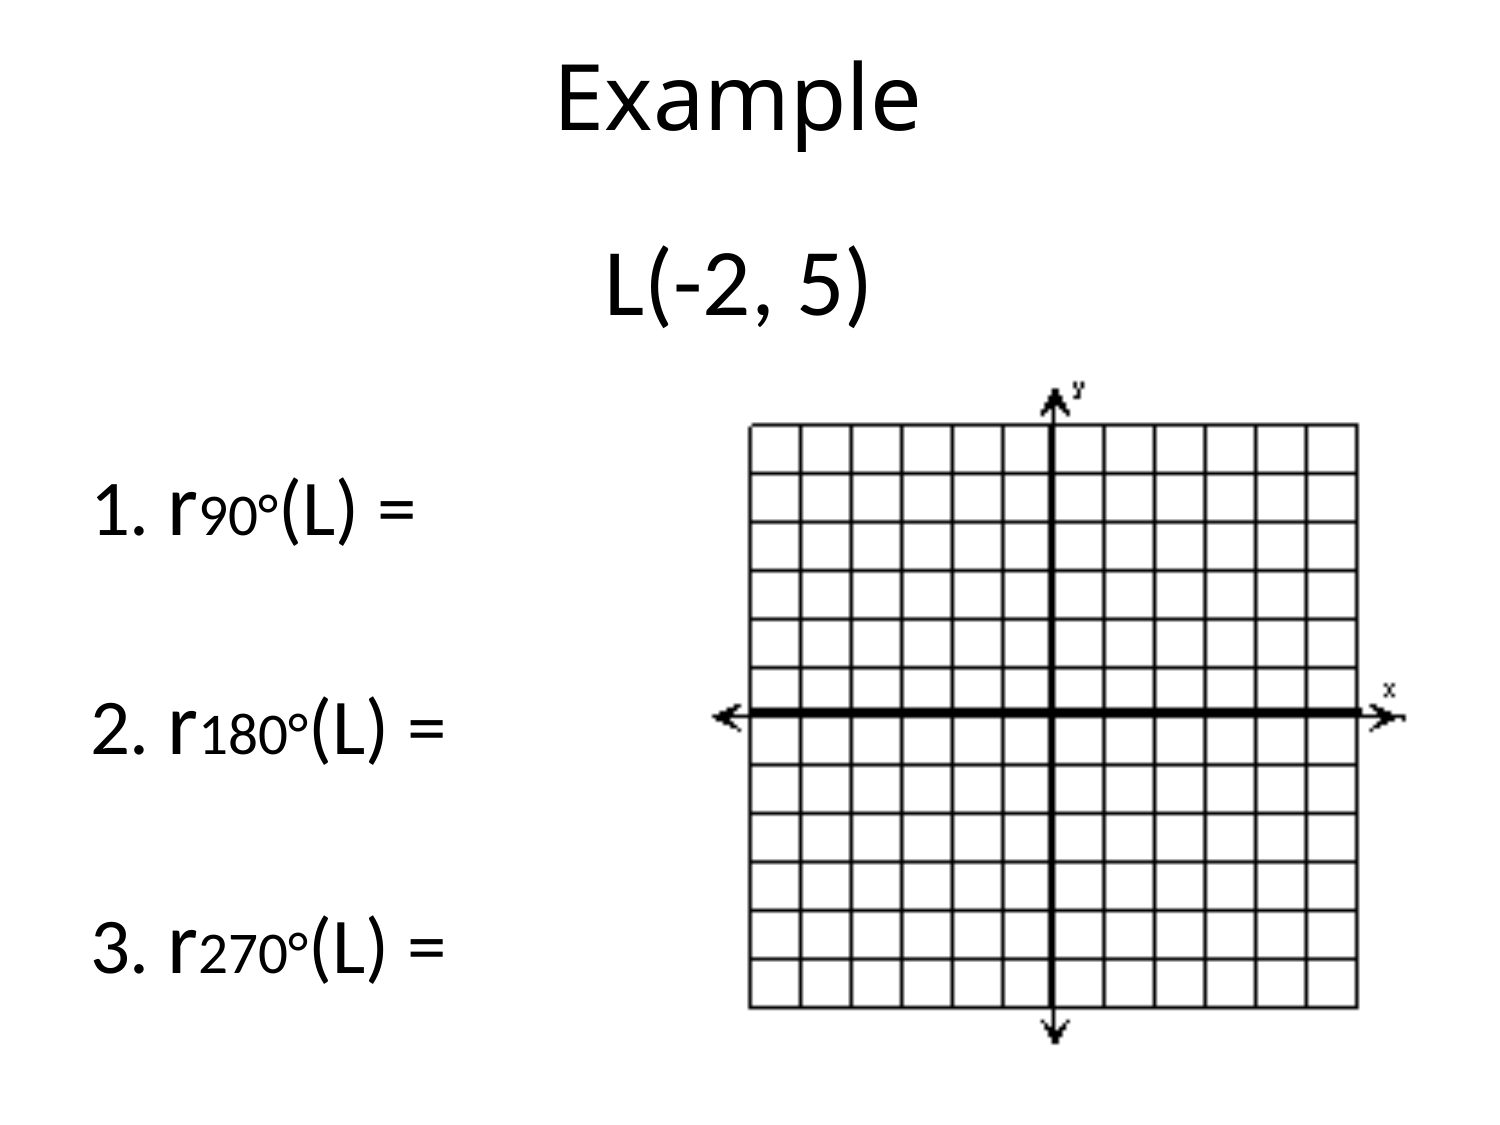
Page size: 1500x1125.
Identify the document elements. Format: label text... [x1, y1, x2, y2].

title Example [75, 0, 1425, 188]
picture [699, 362, 1426, 1073]
list L(-2, 5) 1. r90°(L) = 2. r180°(L) = 3. r270°(L) = [75, 212, 1425, 1005]
